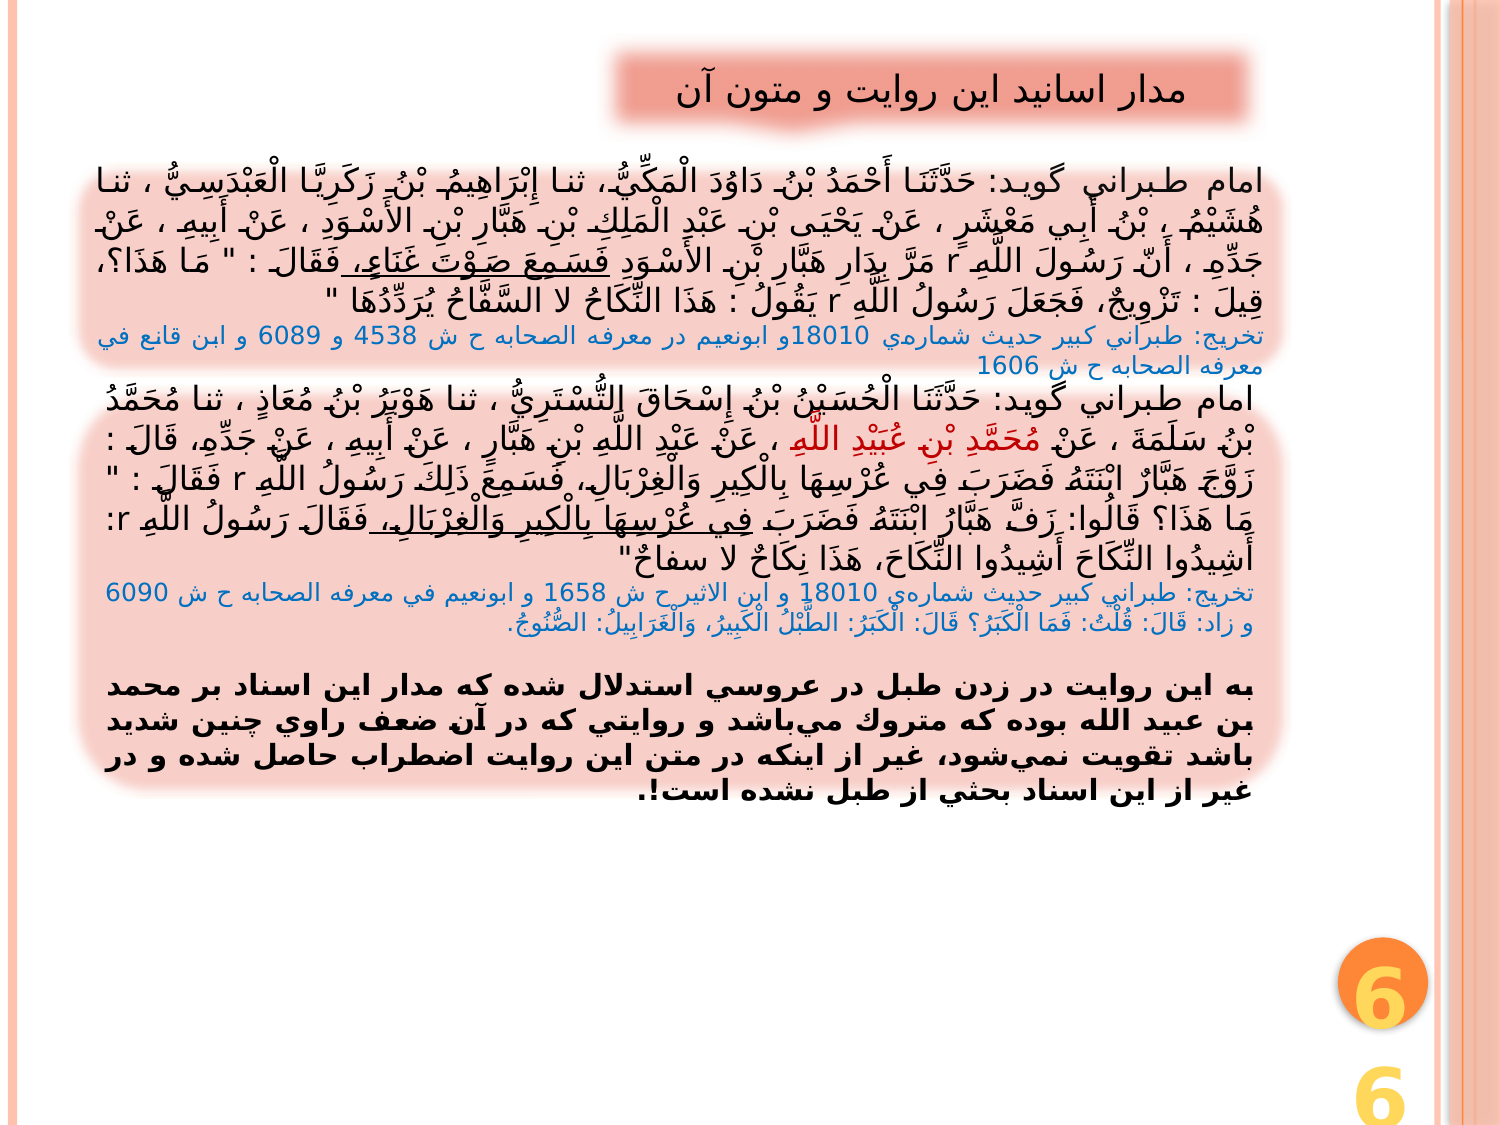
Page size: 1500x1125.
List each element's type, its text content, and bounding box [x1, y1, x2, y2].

text_box امام طبراني گويد: حَدَّثَنَا الْحُسَيْنُ بْنُ إِسْحَاقَ التُّسْتَرِيُّ ، ثنا هَوْبَرُ بْنُ مُعَاذٍ ، ثنا مُحَمَّدُ بْنُ سَلَمَةَ ، عَنْ مُحَمَّدِ بْنِ عُبَيْدِ اللَّهِ ، عَنْ عَبْدِ اللَّهِ بْنِ هَبَّارٍ ، عَنْ أَبِيهِ ، عَنْ جَدِّهِ، قَالَ : زَوَّجَ هَبَّارٌ ابْنَتَهُ فَضَرَبَ فِي عُرْسِهَا بِالْكِيرِ وَالْغِرْبَالِ، فَسَمِعَ ذَلِكَ رَسُولُ اللَّهِ r فَقَالَ : " مَا هَذَا؟ قَالُوا: زَفَّ هَبَّارُ ابْنَتَهُ فَضَرَبَ فِي عُرْسِهَا بِالْكِيرِ وَالْغِرْبَالِ، فَقَالَ رَسُولُ اللَّهِ r: أَشِيدُوا النِّكَاحَ أَشِيدُوا النِّكَاحَ، هَذَا نِكَاحٌ لا سفاحٌ" تخريج: طبراني كبير حديث شماره‌ي 18010 و ابن الاثير ح ش 1658 و ابونعيم في معرفه الصحابه ح ش 6090 و زاد: قَالَ: قُلْتُ: فَمَا الْكَبَرُ؟ قَالَ: الْكَبَرُ: الطَّبْلُ الْكَبِيرُ، وَالْغَرَابِيلُ: الصُّنُوجُ. به اين روايت در زدن طبل در عروسي استدلال شده كه مدار اين اسناد بر محمد بن عبيد الله بوده كه متروك مي‌باشد و روايتي كه در آن ضعف راوي چنين شديد باشد تقويت نمي‌شود، غير از اينكه در متن اين روايت اضطراب حاصل شده و در غير از اين اسناد بحثي از طبل نشده است!. [87, 403, 1274, 781]
text_box اجماع بر تحريم آهنگ و پاسخ شبهات معترضين برآن: [627, 64, 1237, 120]
text_box مدار اسانيد اين روايت و متون آن [631, 68, 1233, 116]
text_box 80 [624, 61, 1239, 123]
text_box 66 [1318, 937, 1444, 1125]
text_box امام طبراني گويد: حَدَّثَنَا أَحْمَدُ بْنُ دَاوُدَ الْمَكِّيُّ، ثنا إِبْرَاهِيمُ بْنُ زَكَرِيَّا الْعَبْدَسِيُّ ، ثنا هُشَيْمُ ، بْنُ أَبِي مَعْشَرٍ ، عَنْ يَحْيَى بْنِ عَبْدِ الْمَلِكِ بْنِ هَبَّارِ بْنِ الأَسْوَدِ ، عَنْ أَبِيهِ ، عَنْ جَدِّهِ ، أَنّ رَسُولَ اللَّهِ r مَرَّ بِدَارِ هَبَّارِ بْنِ الأَسْوَدِ فَسَمِعَ صَوْتَ غَنَاءٍ، فَقَالَ : " مَا هَذَا؟، قِيلَ : تَزْوِيجٌ، فَجَعَلَ رَسُولُ اللَّهِ r يَقُولُ : هَذَا النِّكَاحُ لا السَّفَّاحُ يُرَدِّدُهَا " تخريج: طبراني كبير حديث شماره‌ي 18010و ابونعيم در معرفه الصحابه ح ش 4538 و 6089 و ابن قانع في معرفه الصحابه ح ش 1606 [87, 180, 1275, 361]
